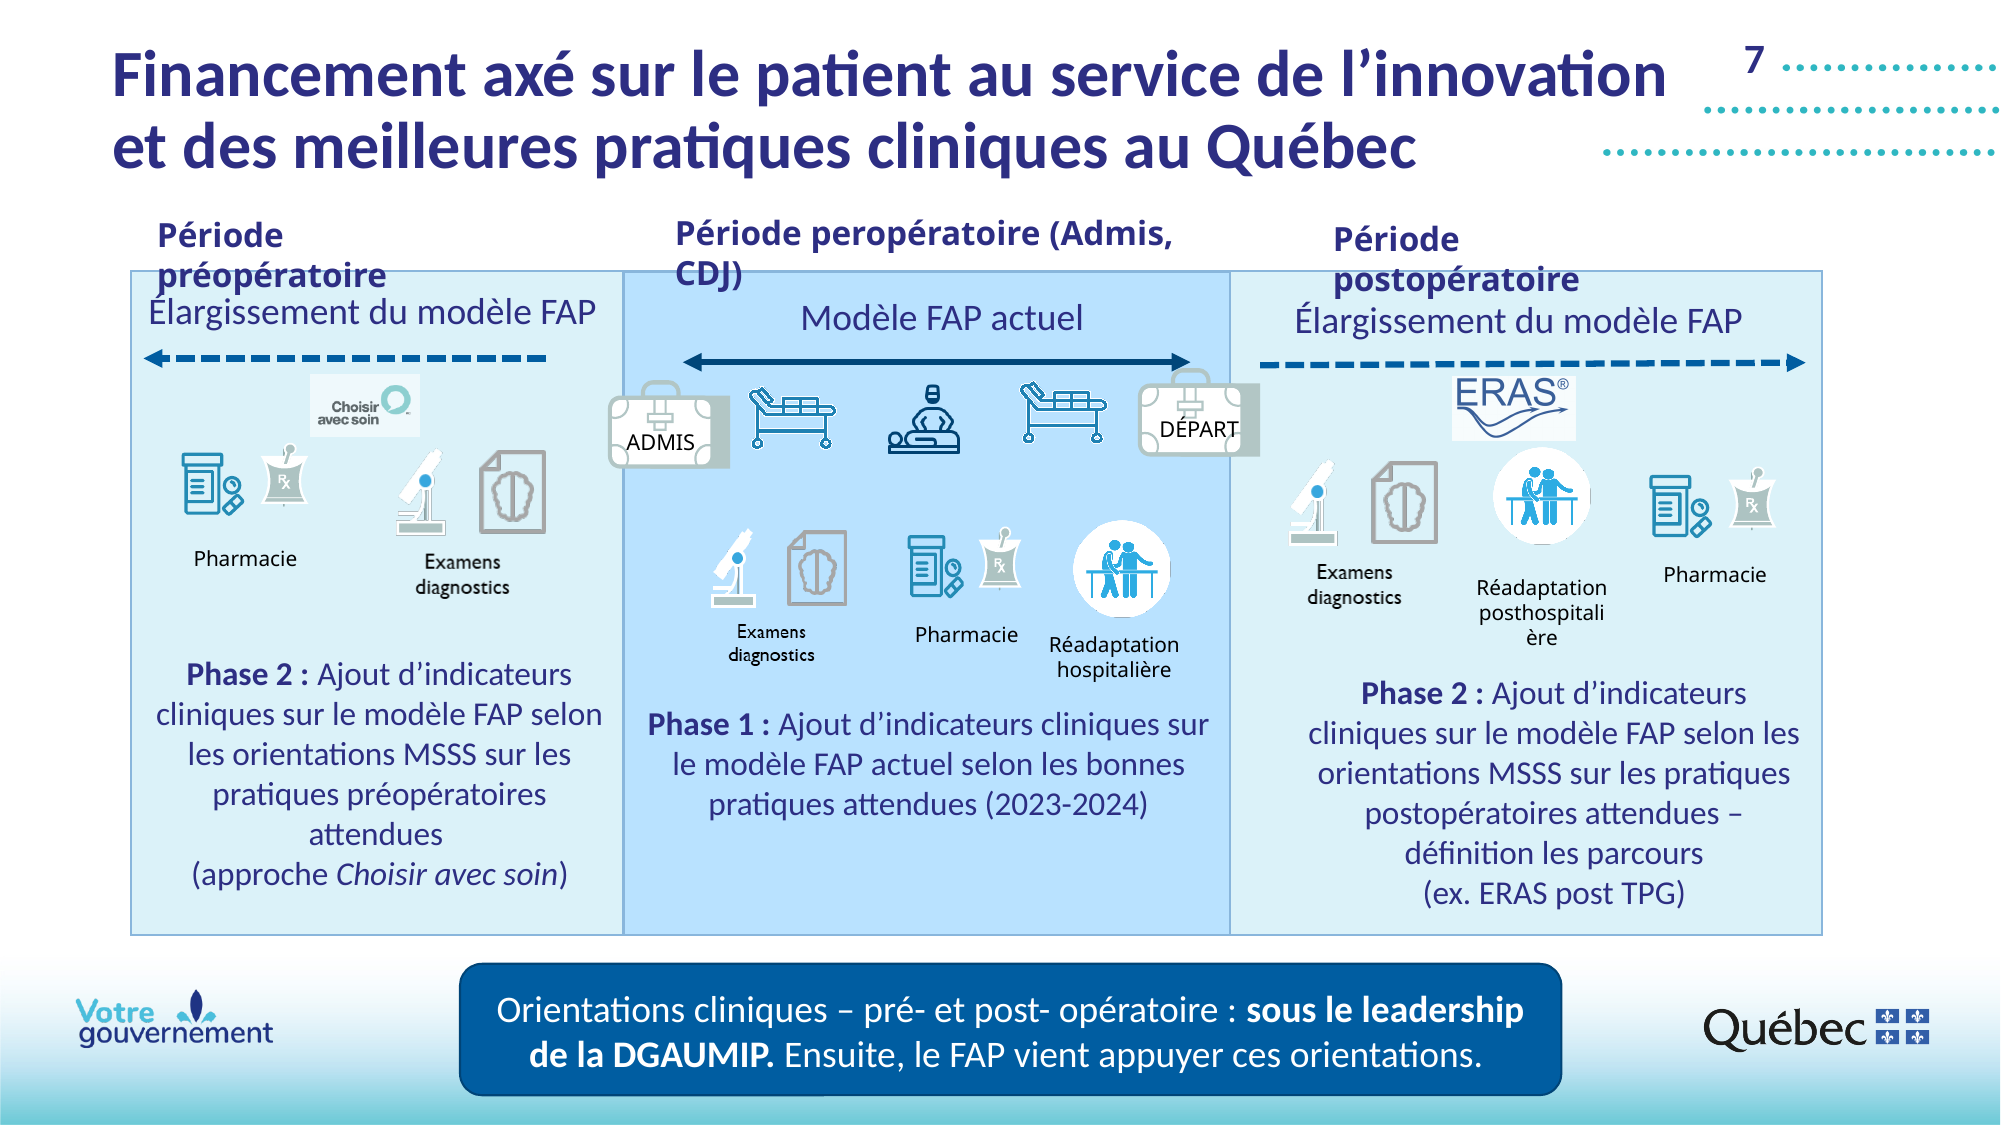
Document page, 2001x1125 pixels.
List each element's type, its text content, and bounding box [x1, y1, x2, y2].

text_box Période peropératoire (Admis, CDJ) [659, 205, 1257, 300]
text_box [607, 380, 731, 469]
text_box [1260, 362, 1806, 366]
text_box Élargissement du modèle FAP [1279, 288, 1789, 349]
picture [0, 0, 2001, 1125]
text_box [1019, 380, 1108, 444]
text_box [1728, 466, 1777, 530]
text_box [1690, 517, 1712, 538]
text_box Pharmacie [178, 538, 312, 578]
text_box Phase 1 : Ajout d’indicateurs cliniques sur le modèle FAP actuel selon les bonnes pratiques attendues (2023-2024) [631, 695, 1227, 830]
text_box [748, 386, 837, 450]
text_box 7 [1330, 27, 1781, 87]
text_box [260, 442, 309, 507]
text_box [222, 476, 244, 515]
text_box Pharmacie [1648, 553, 1782, 594]
text_box Période postopératoire [1318, 211, 1686, 288]
text_box Réadaptation hospitalière [1031, 624, 1198, 690]
text_box [1231, 270, 1823, 936]
text_box [130, 270, 622, 936]
text_box Élargissement du modèle FAP [133, 280, 629, 340]
text_box [1650, 475, 1691, 537]
text_box [182, 453, 223, 514]
text_box Réadaptation posthospitalière [1458, 566, 1625, 657]
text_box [908, 526, 1022, 655]
text_box Période préopératoire [142, 206, 525, 280]
text_box [622, 271, 1231, 936]
text_box Phase 2 : Ajout d’indicateurs cliniques sur le modèle FAP selon les orientations MSSS sur les pratiques postopératoires attendues – définition les parcours (ex. ERAS post TPG) [1286, 663, 1823, 959]
text_box [525, 270, 659, 280]
title Financement axé sur le patient au service de l’innovation et des meilleures pratiques cliniques au Québec [97, 29, 1823, 190]
text_box Phase 2 : Ajout d’indicateurs cliniques sur le modèle FAP selon les orientations MSSS sur les pratiques préopératoires attendues (approche Choisir avec soin) [131, 644, 628, 900]
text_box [1137, 367, 1261, 457]
text_box Orientations cliniques – pré- et post- opératoire : sous le leadership de la DGAUMIP. Ensuite, le FAP vient appuyer ces orientations. [458, 962, 1563, 1097]
text_box Modèle FAP actuel [785, 285, 1135, 346]
